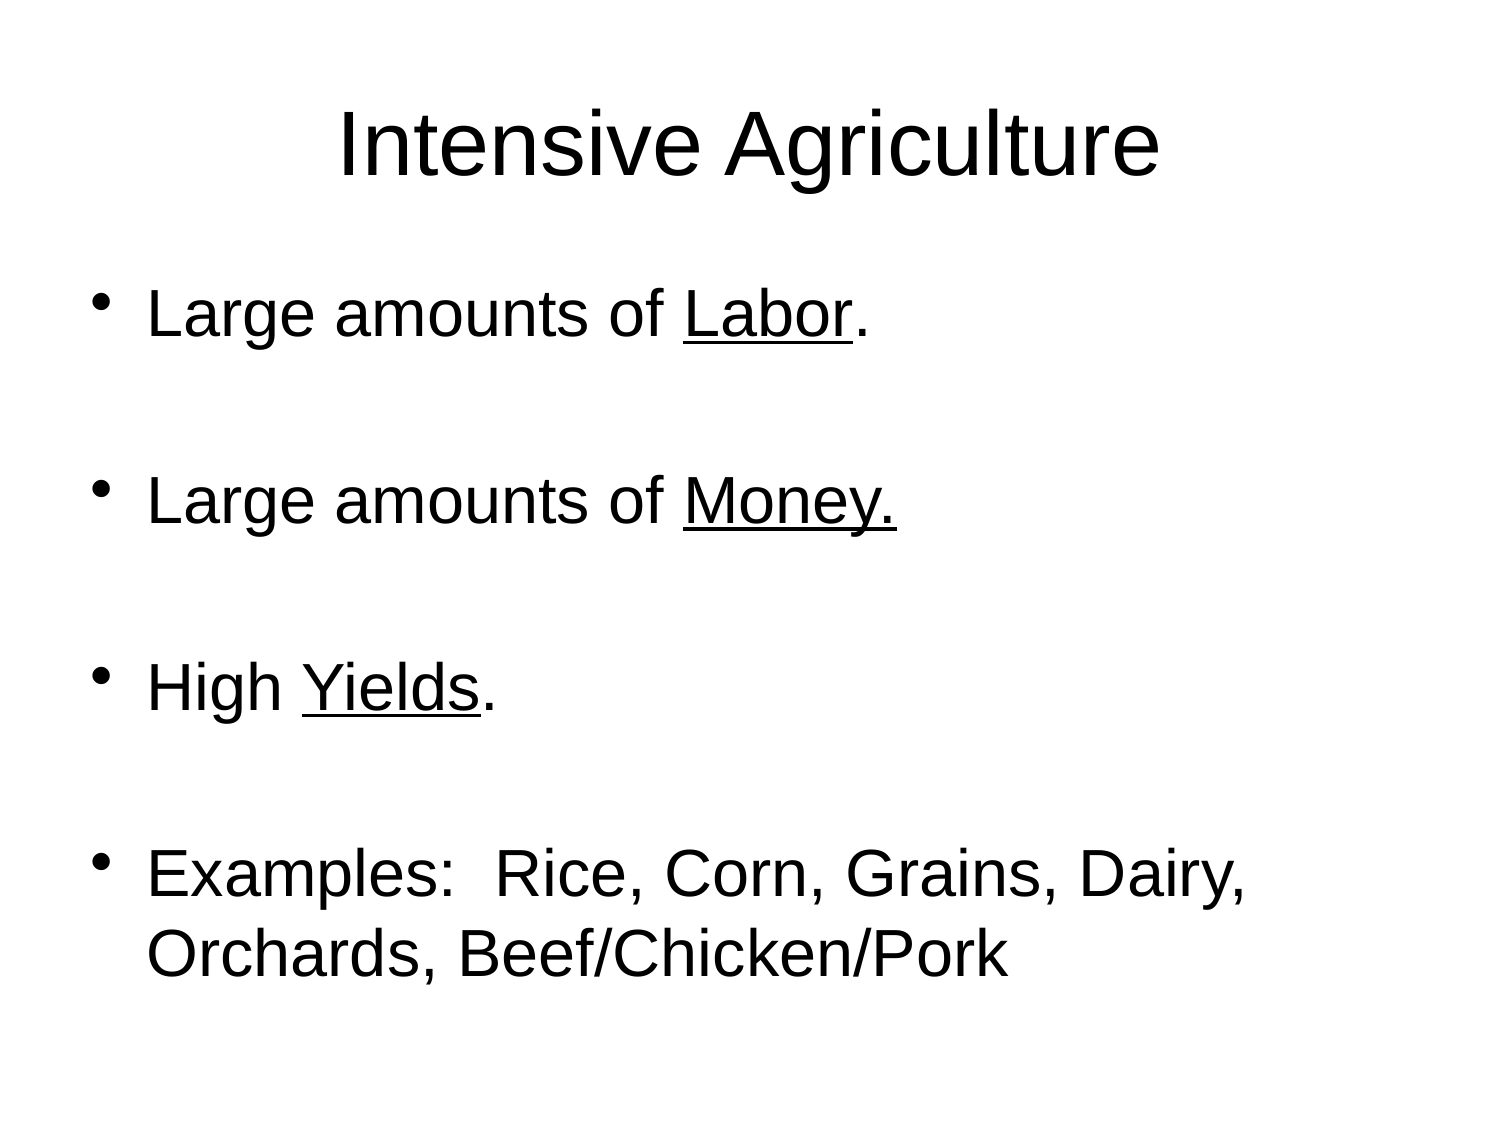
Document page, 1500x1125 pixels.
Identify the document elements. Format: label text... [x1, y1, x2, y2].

title Intensive Agriculture [74, 44, 1426, 233]
list Large amounts of Labor. Large amounts of Money. High Yields. Examples: Rice, Corn, Grains, Dairy, Orchards, Beef/Chicken/Pork [74, 262, 1426, 1006]
